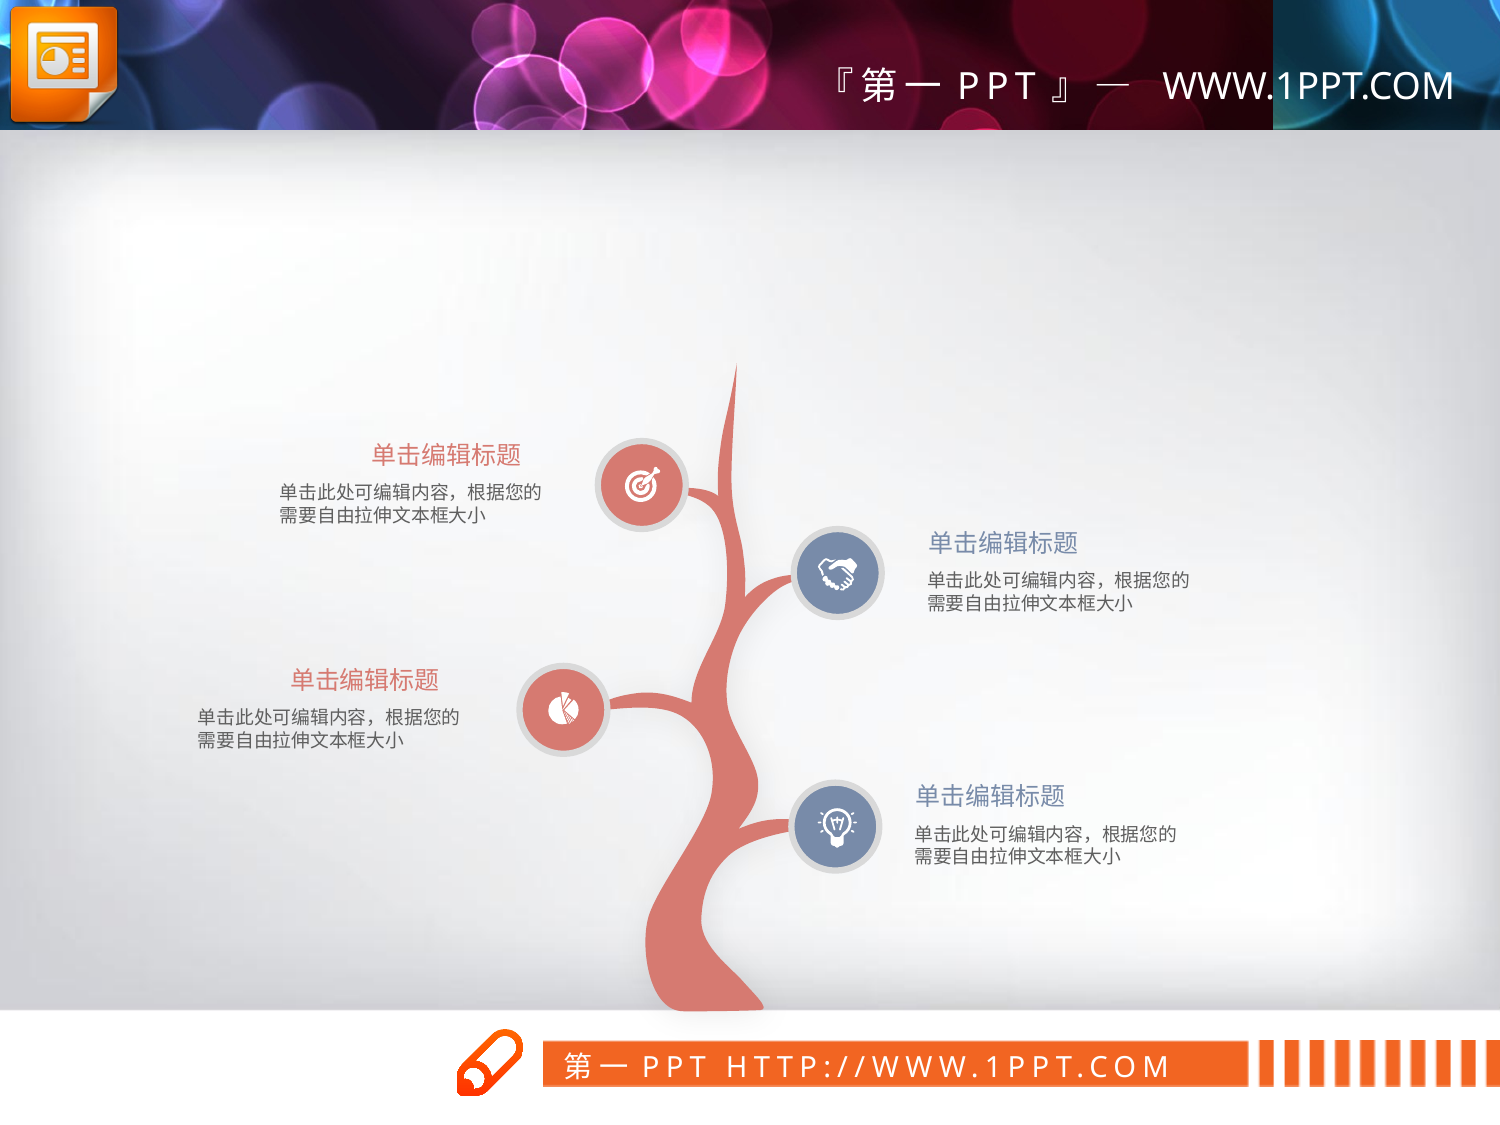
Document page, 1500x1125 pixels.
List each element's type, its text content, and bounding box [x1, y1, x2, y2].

text_box 单击编辑标题 [913, 519, 1093, 561]
text_box 单击此处可编辑内容，根据您的需要自由拉伸文本框大小 [912, 561, 1211, 622]
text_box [597, 440, 687, 530]
picture [0, 0, 1500, 1012]
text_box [519, 665, 608, 755]
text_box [793, 528, 882, 618]
text_box 单击此处可编辑内容，根据您的需要自由拉伸文本框大小 [899, 815, 1199, 875]
text_box [613, 363, 788, 1012]
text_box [791, 782, 880, 871]
text_box 单击此处可编辑内容，根据您的需要自由拉伸文本框大小 [264, 473, 564, 534]
text_box 单击此处可编辑内容，根据您的需要自由拉伸文本框大小 [182, 698, 482, 759]
picture [543, 1040, 1500, 1087]
text_box 单击编辑标题 [357, 431, 537, 473]
text_box 单击编辑标题 [275, 656, 455, 698]
text_box 单击编辑标题 [900, 773, 1081, 815]
